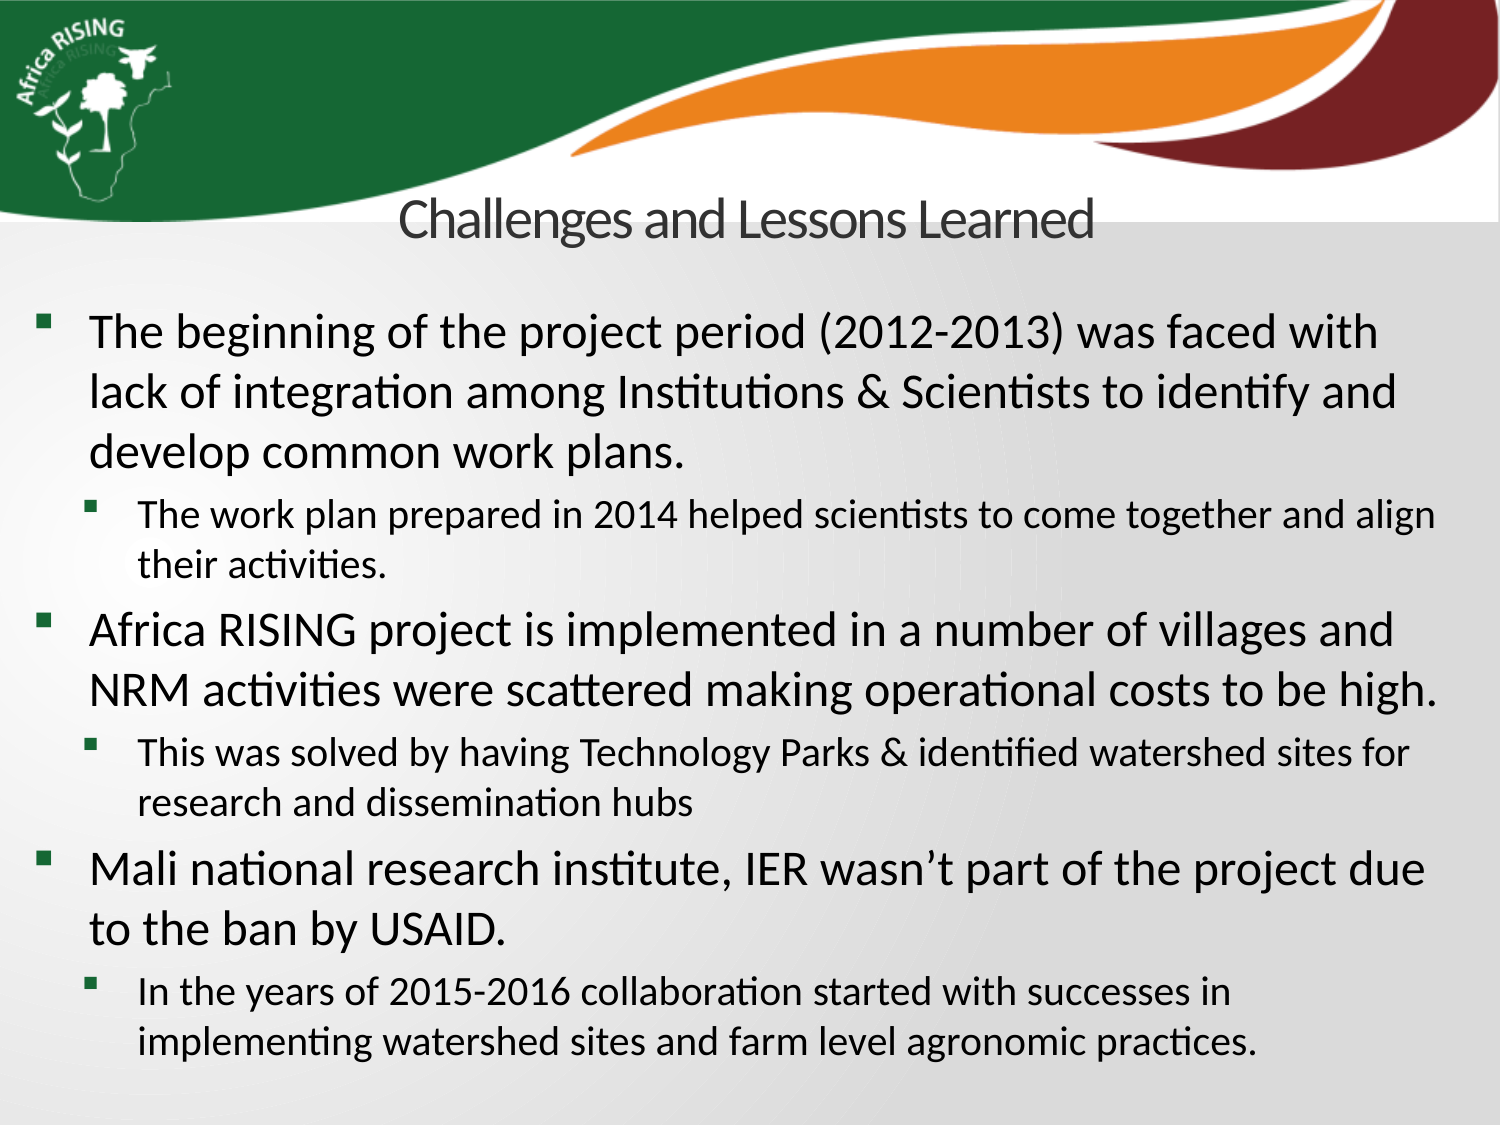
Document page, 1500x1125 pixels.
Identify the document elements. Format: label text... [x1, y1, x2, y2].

list The beginning of the project period (2012-2013) was faced with lack of integration among Institutions & Scientists to identify and develop common work plans. The work plan prepared in 2014 helped scientists to come together and align their activities. Africa RISING project is implemented in a number of villages and NRM activities were scattered making operational costs to be high. This was solved by having Technology Parks & identified watershed sites for research and dissemination hubs Mali national research institute, IER wasn’t part of the project due to the ban by USAID. In the years of 2015-2016 collaboration started with successes in implementing watershed sites and farm level agronomic practices. [17, 290, 1471, 1109]
picture [0, 0, 1499, 222]
title Challenges and Lessons Learned [383, 172, 1388, 266]
